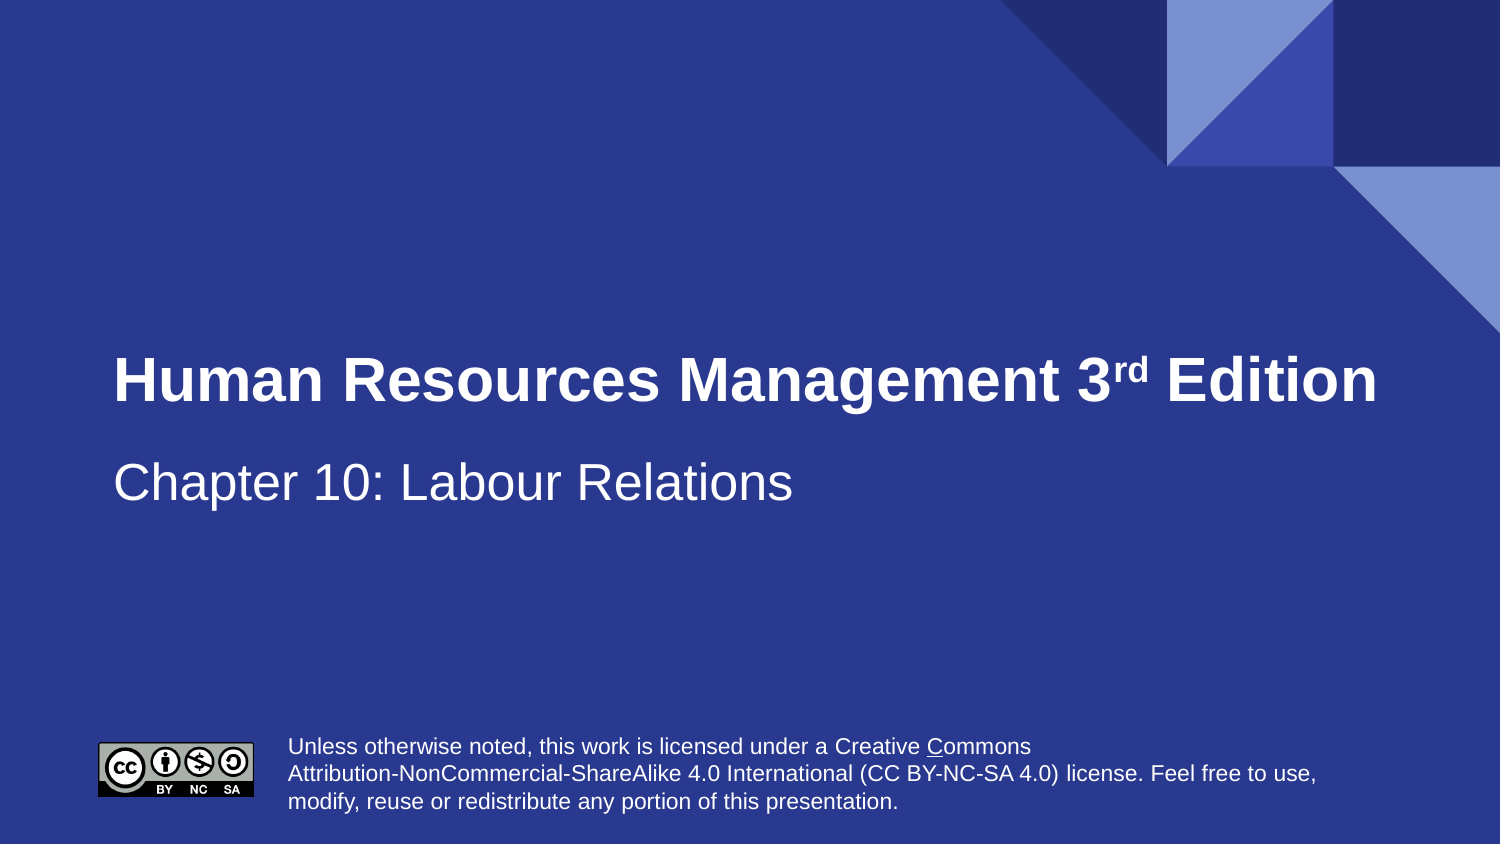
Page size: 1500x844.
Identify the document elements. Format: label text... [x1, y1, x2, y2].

subtitle Chapter 10: Labour Relations [98, 445, 1447, 517]
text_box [97, 725, 1403, 799]
title Human Resources Management 3rd Edition [98, 291, 1447, 429]
